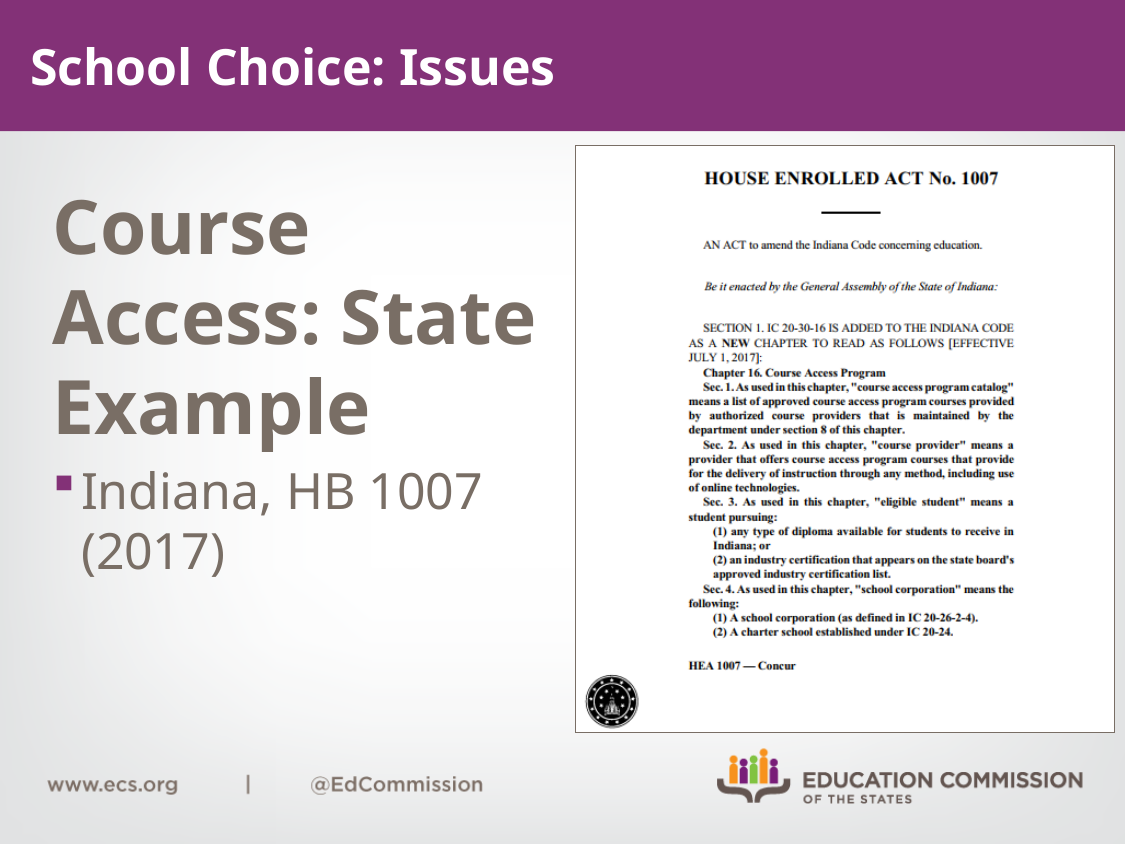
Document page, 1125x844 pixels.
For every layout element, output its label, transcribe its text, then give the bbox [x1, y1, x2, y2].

picture [0, 132, 1125, 844]
list Course Access: State Example Indiana, HB 1007 (2017) [37, 171, 570, 729]
title School Choice: Issues [0, 0, 1125, 132]
